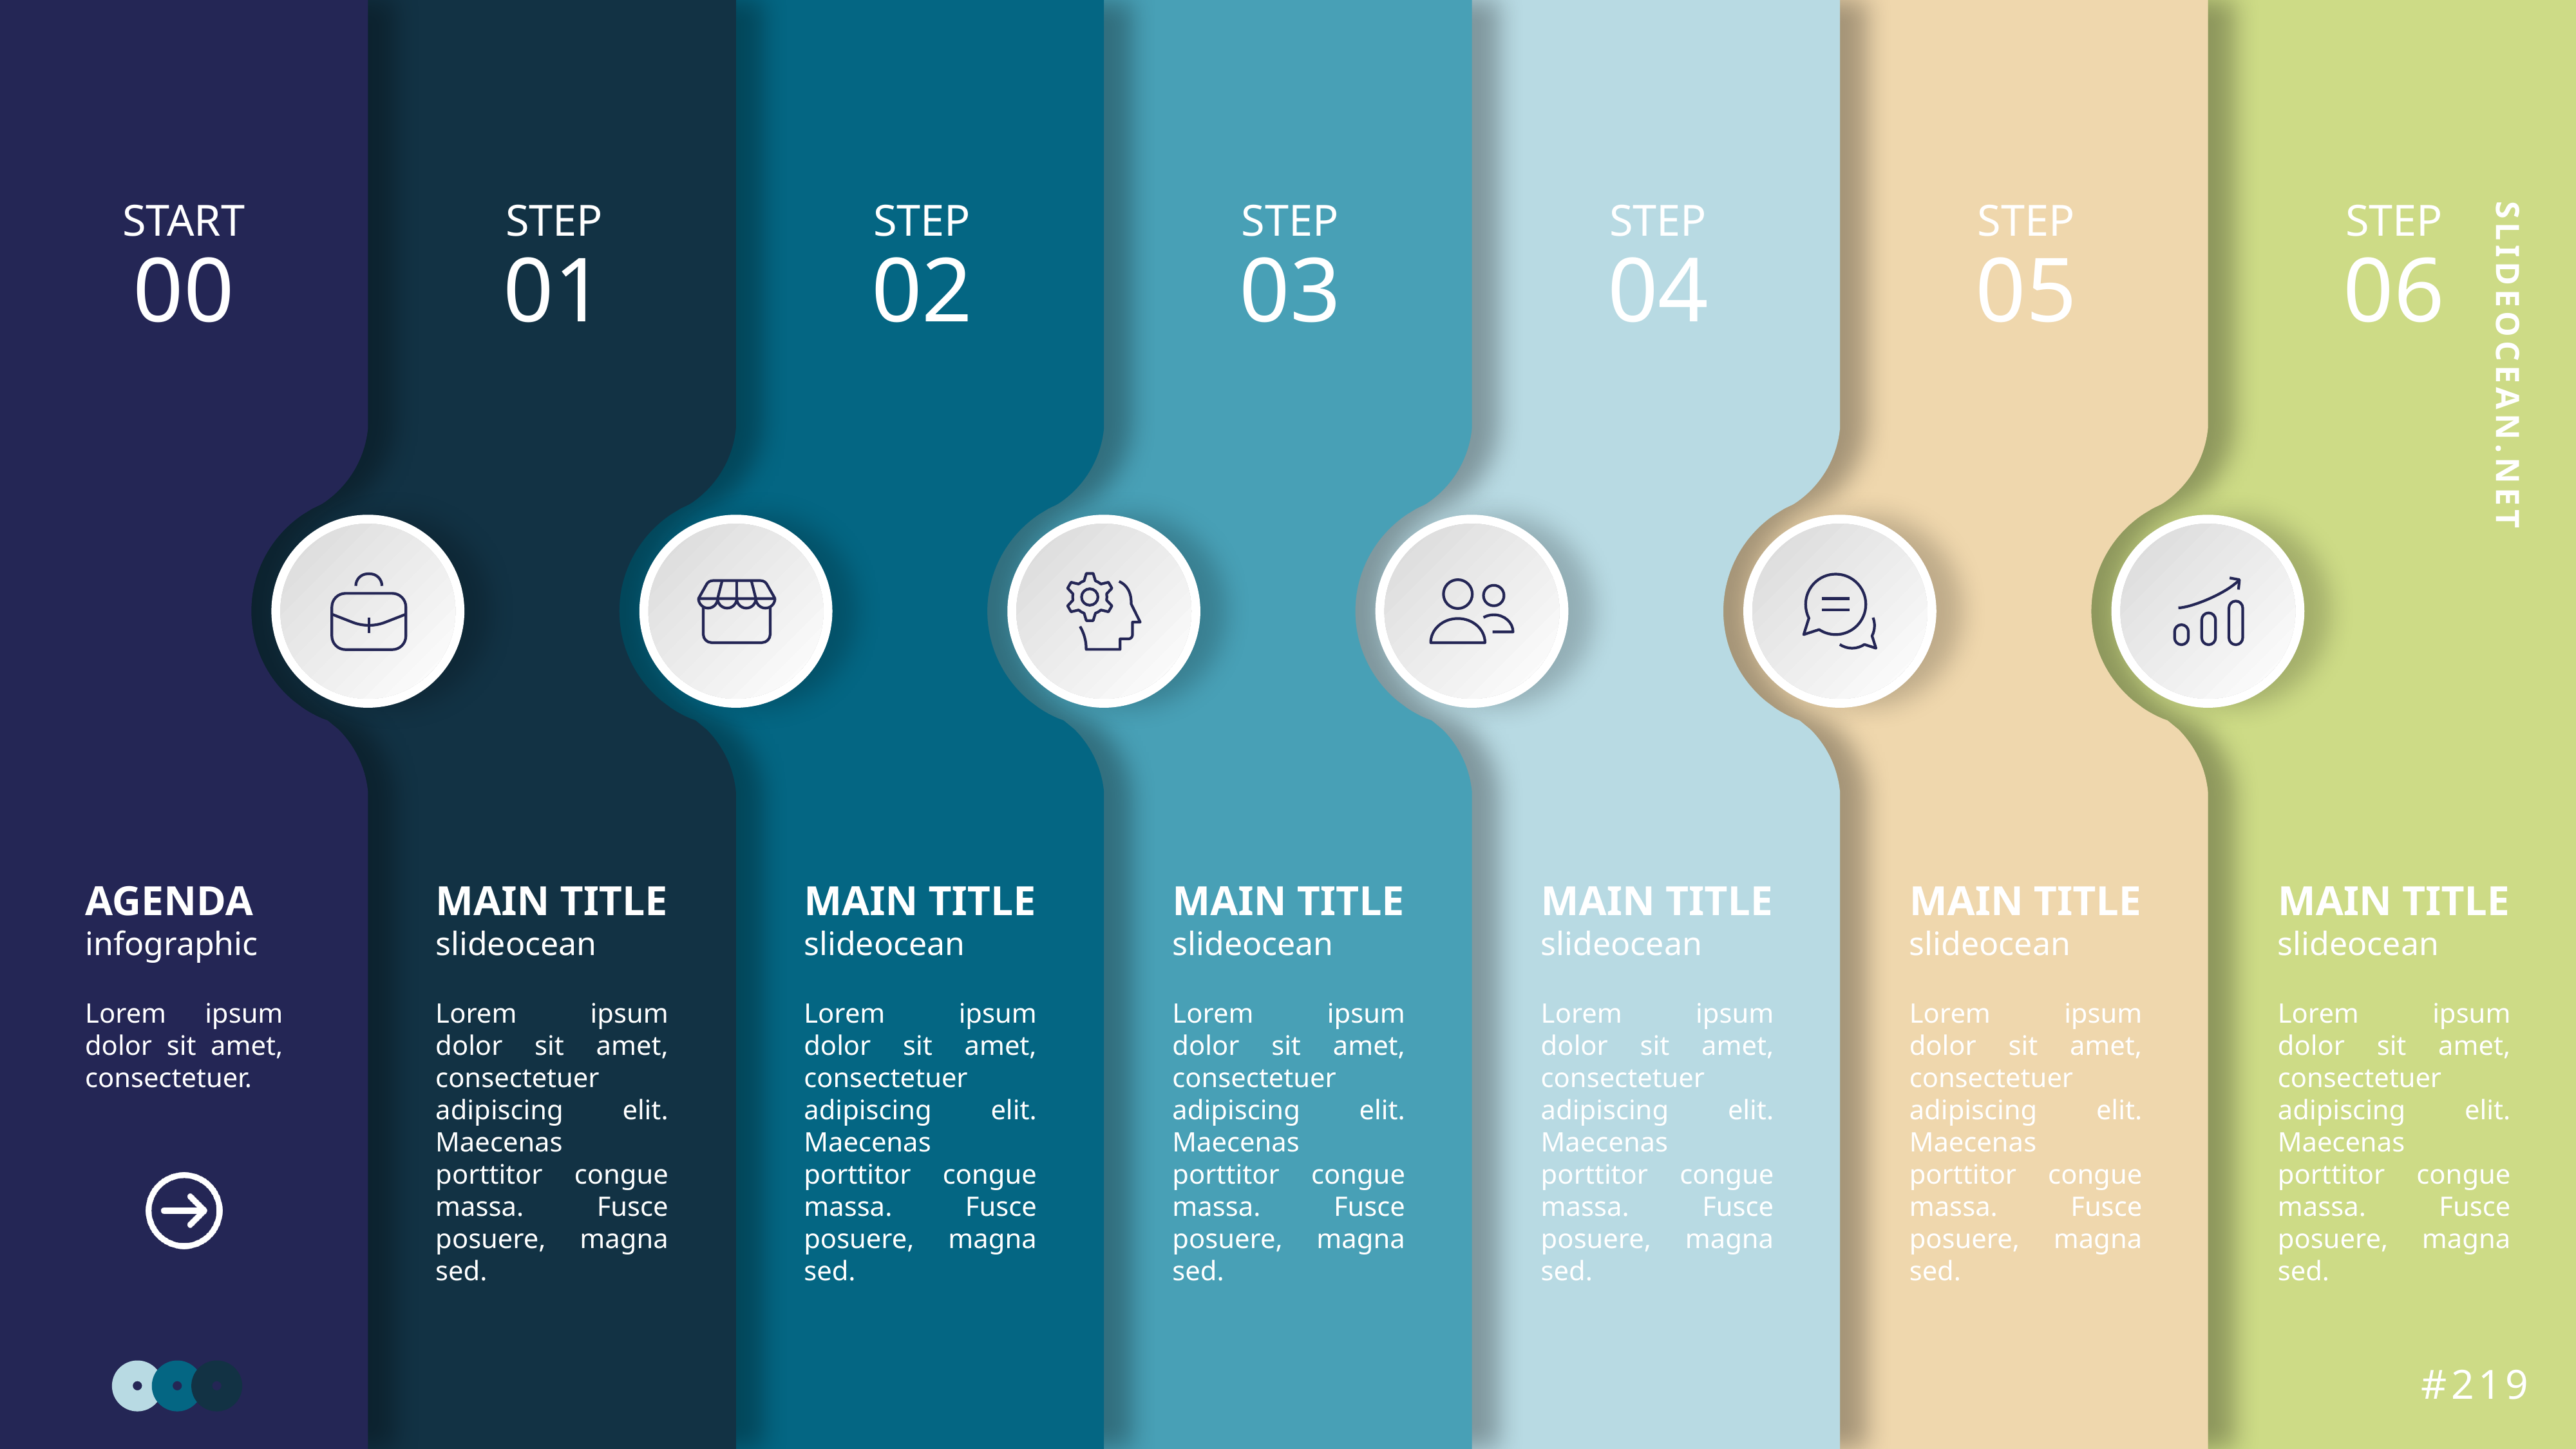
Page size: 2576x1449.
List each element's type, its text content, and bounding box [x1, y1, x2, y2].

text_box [75, 869, 293, 1099]
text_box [270, 514, 465, 708]
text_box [468, 187, 640, 345]
text_box [386, 0, 737, 1449]
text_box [1743, 514, 1937, 708]
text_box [1573, 187, 1744, 345]
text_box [1899, 869, 2152, 1262]
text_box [1162, 869, 1416, 1262]
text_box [1940, 187, 2112, 345]
text_box [1123, 0, 1473, 1449]
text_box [111, 1359, 243, 1412]
picture [135, 1162, 233, 1260]
text_box [0, 0, 369, 1449]
text_box [1857, 0, 2210, 1449]
text_box SLIDEOCEAN.NET [2489, 201, 2528, 529]
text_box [794, 869, 1047, 1262]
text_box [837, 187, 1008, 345]
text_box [1375, 514, 1569, 708]
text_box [39, 187, 329, 345]
text_box [753, 0, 1105, 1449]
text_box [639, 514, 833, 708]
text_box [1489, 0, 1841, 1449]
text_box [2268, 869, 2521, 1262]
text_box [1007, 514, 1201, 708]
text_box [1204, 187, 1376, 345]
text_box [426, 869, 679, 1262]
text_box #219 [2385, 1359, 2529, 1408]
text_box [2111, 514, 2305, 708]
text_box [1531, 869, 1784, 1262]
text_box [2225, 0, 2576, 1449]
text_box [2308, 187, 2480, 345]
